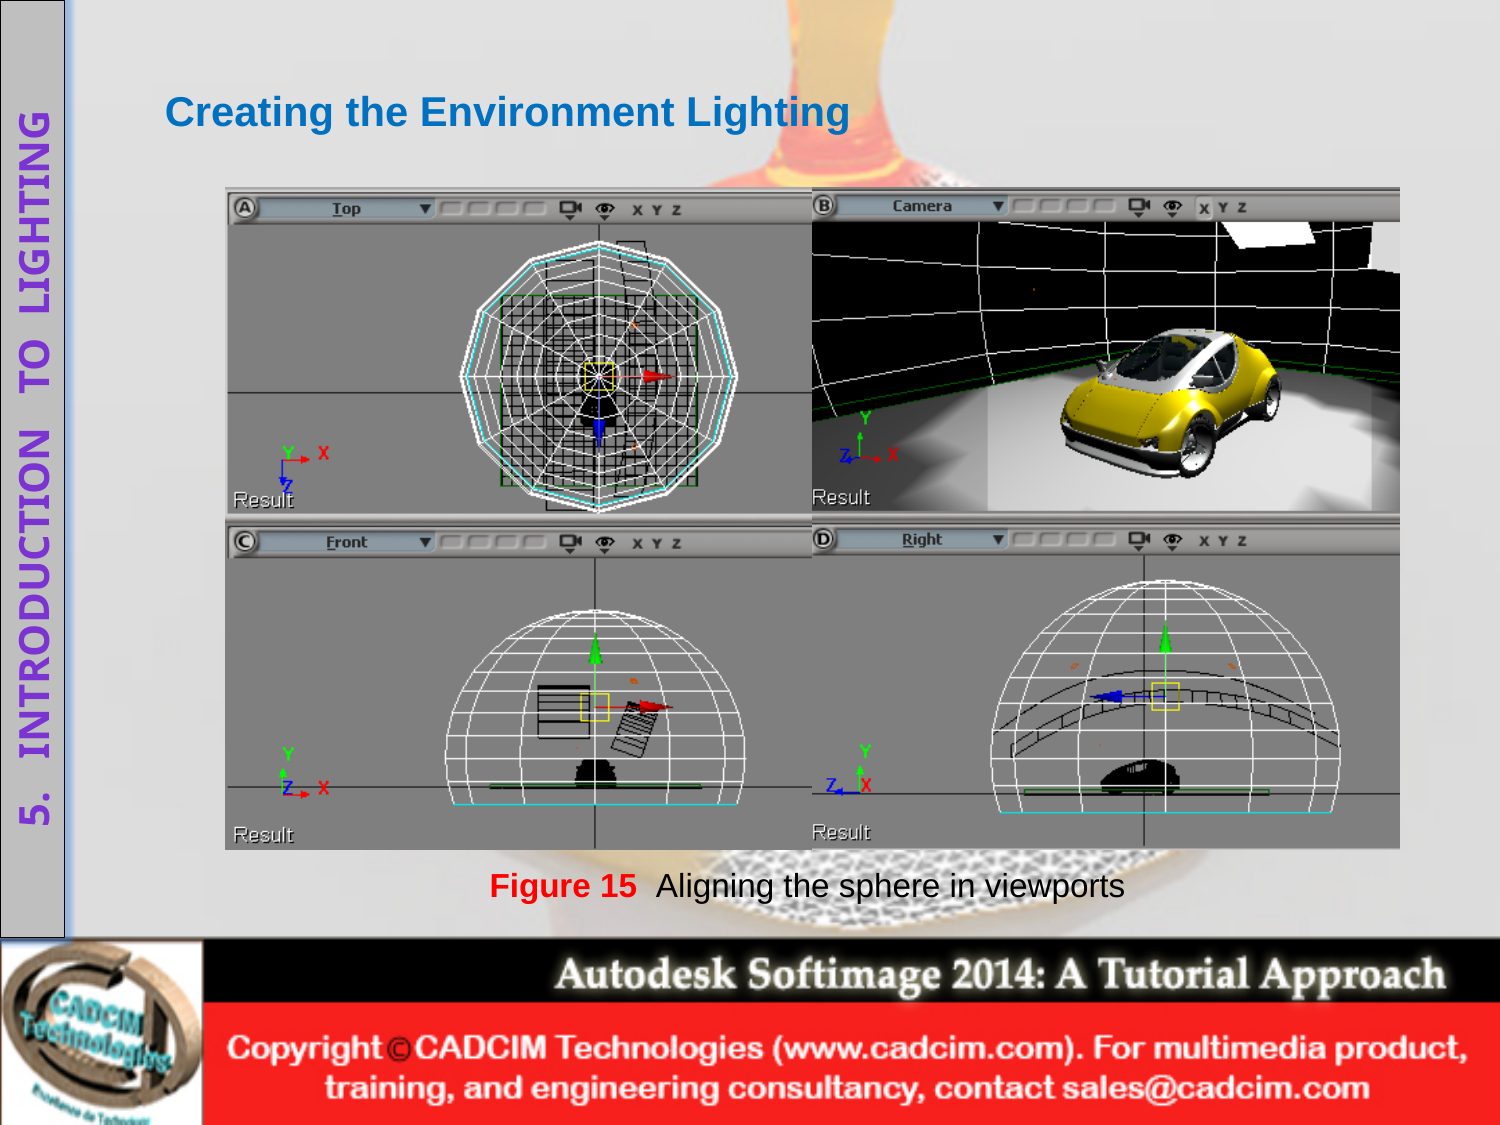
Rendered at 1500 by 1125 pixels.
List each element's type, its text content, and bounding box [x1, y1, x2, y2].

text_box Figure 15 Aligning the sphere in viewports [225, 857, 1400, 912]
picture [0, 0, 1500, 1125]
text_box Creating the Environment Lighting [149, 76, 900, 142]
